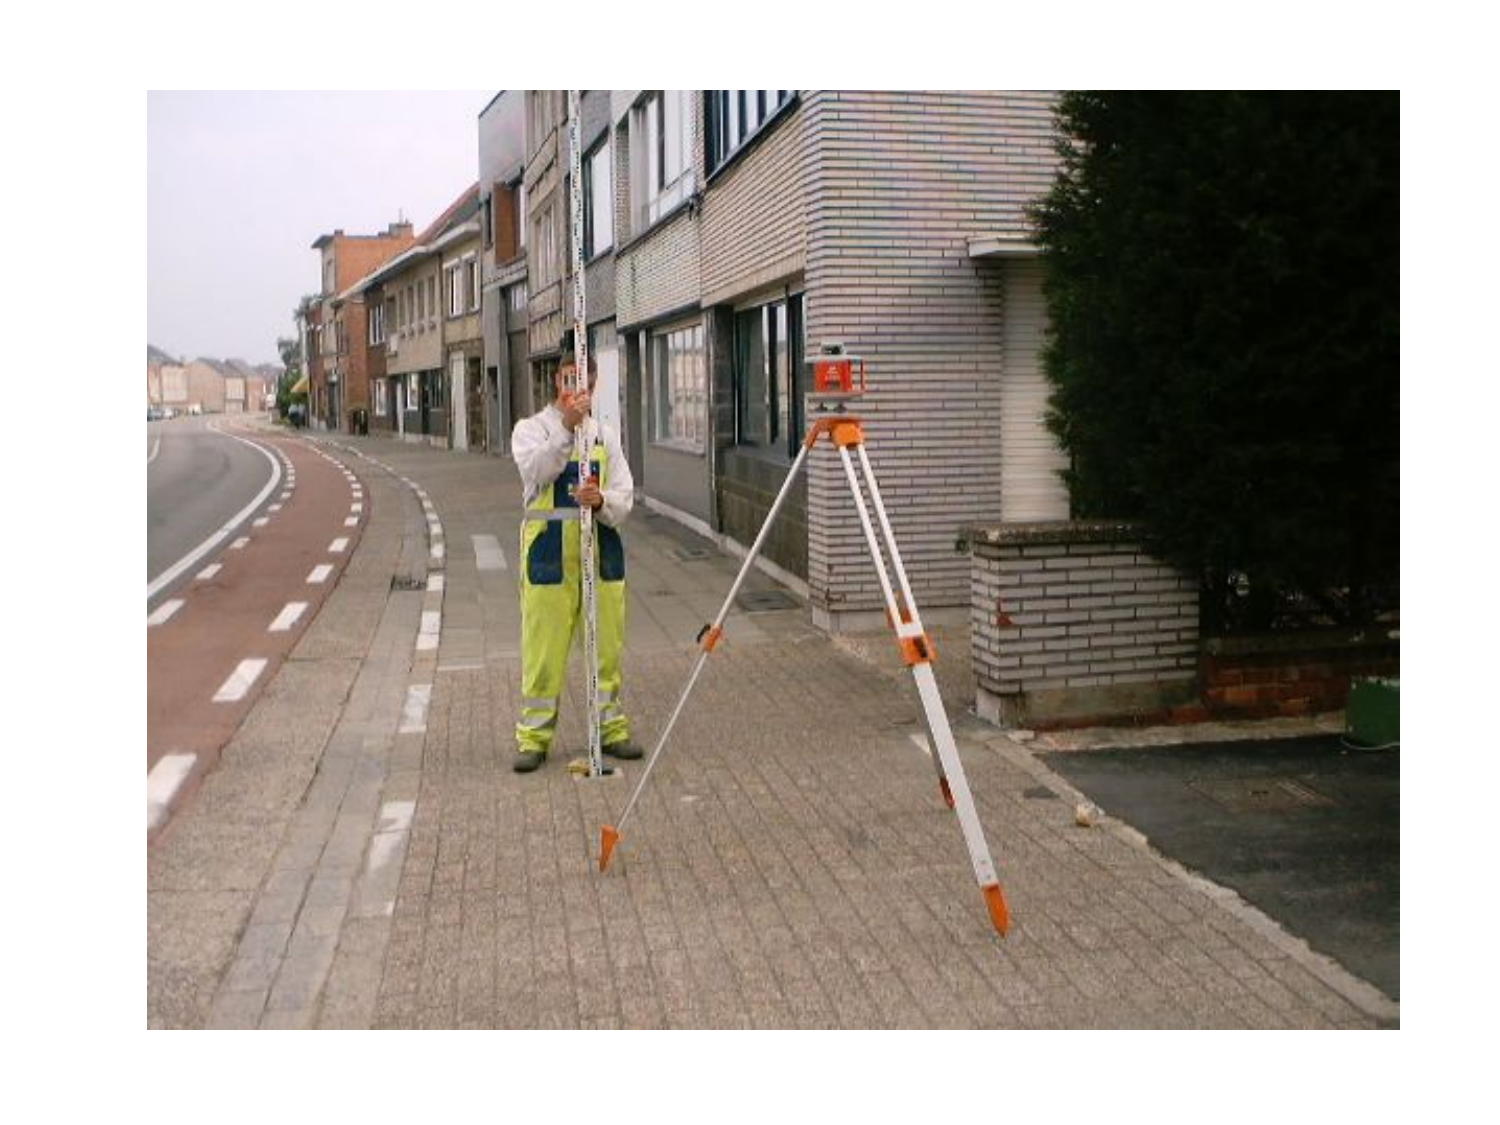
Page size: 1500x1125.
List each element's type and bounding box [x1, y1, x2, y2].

picture [147, 89, 1400, 1030]
